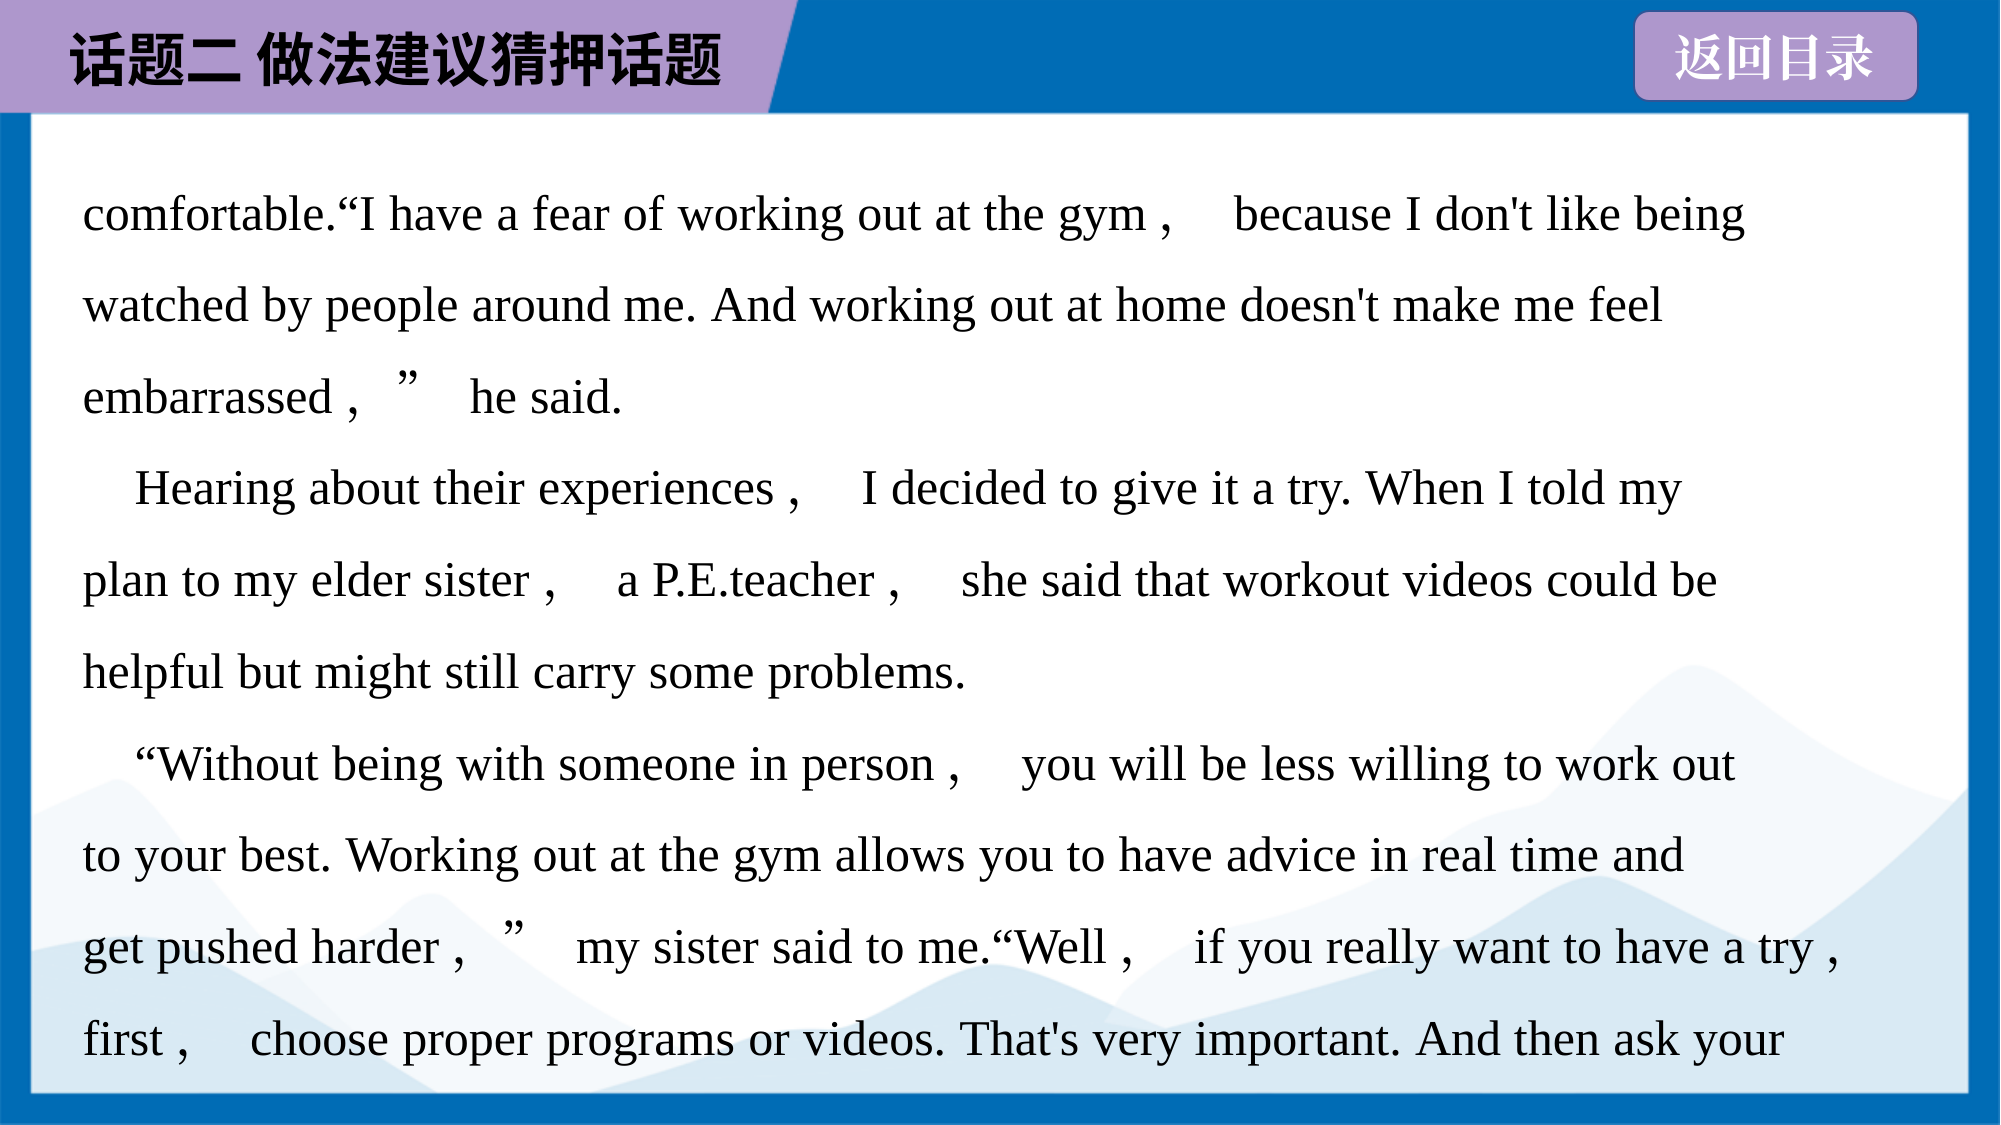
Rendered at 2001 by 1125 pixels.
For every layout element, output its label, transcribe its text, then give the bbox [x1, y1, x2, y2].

picture [0, 0, 2000, 1125]
text_box comfortable.“I have a fear of working out at the gym， because I don't like being watched by people around me. And working out at home doesn't make me feel embarrassed，” he said. Hearing about their experiences， I decided to give it a try. When I told my plan to my elder sister， a P.E.teacher， she said that workout videos could be helpful but might still carry some problems. “Without being with someone in person， you will be less willing to work out to your best. Working out at the gym allows you to have advice in real time and get pushed harder，” my sister said to me.“Well， if you really want to have a try， first， choose proper programs or videos. That's very important. And then ask your [82, 148, 1918, 1065]
